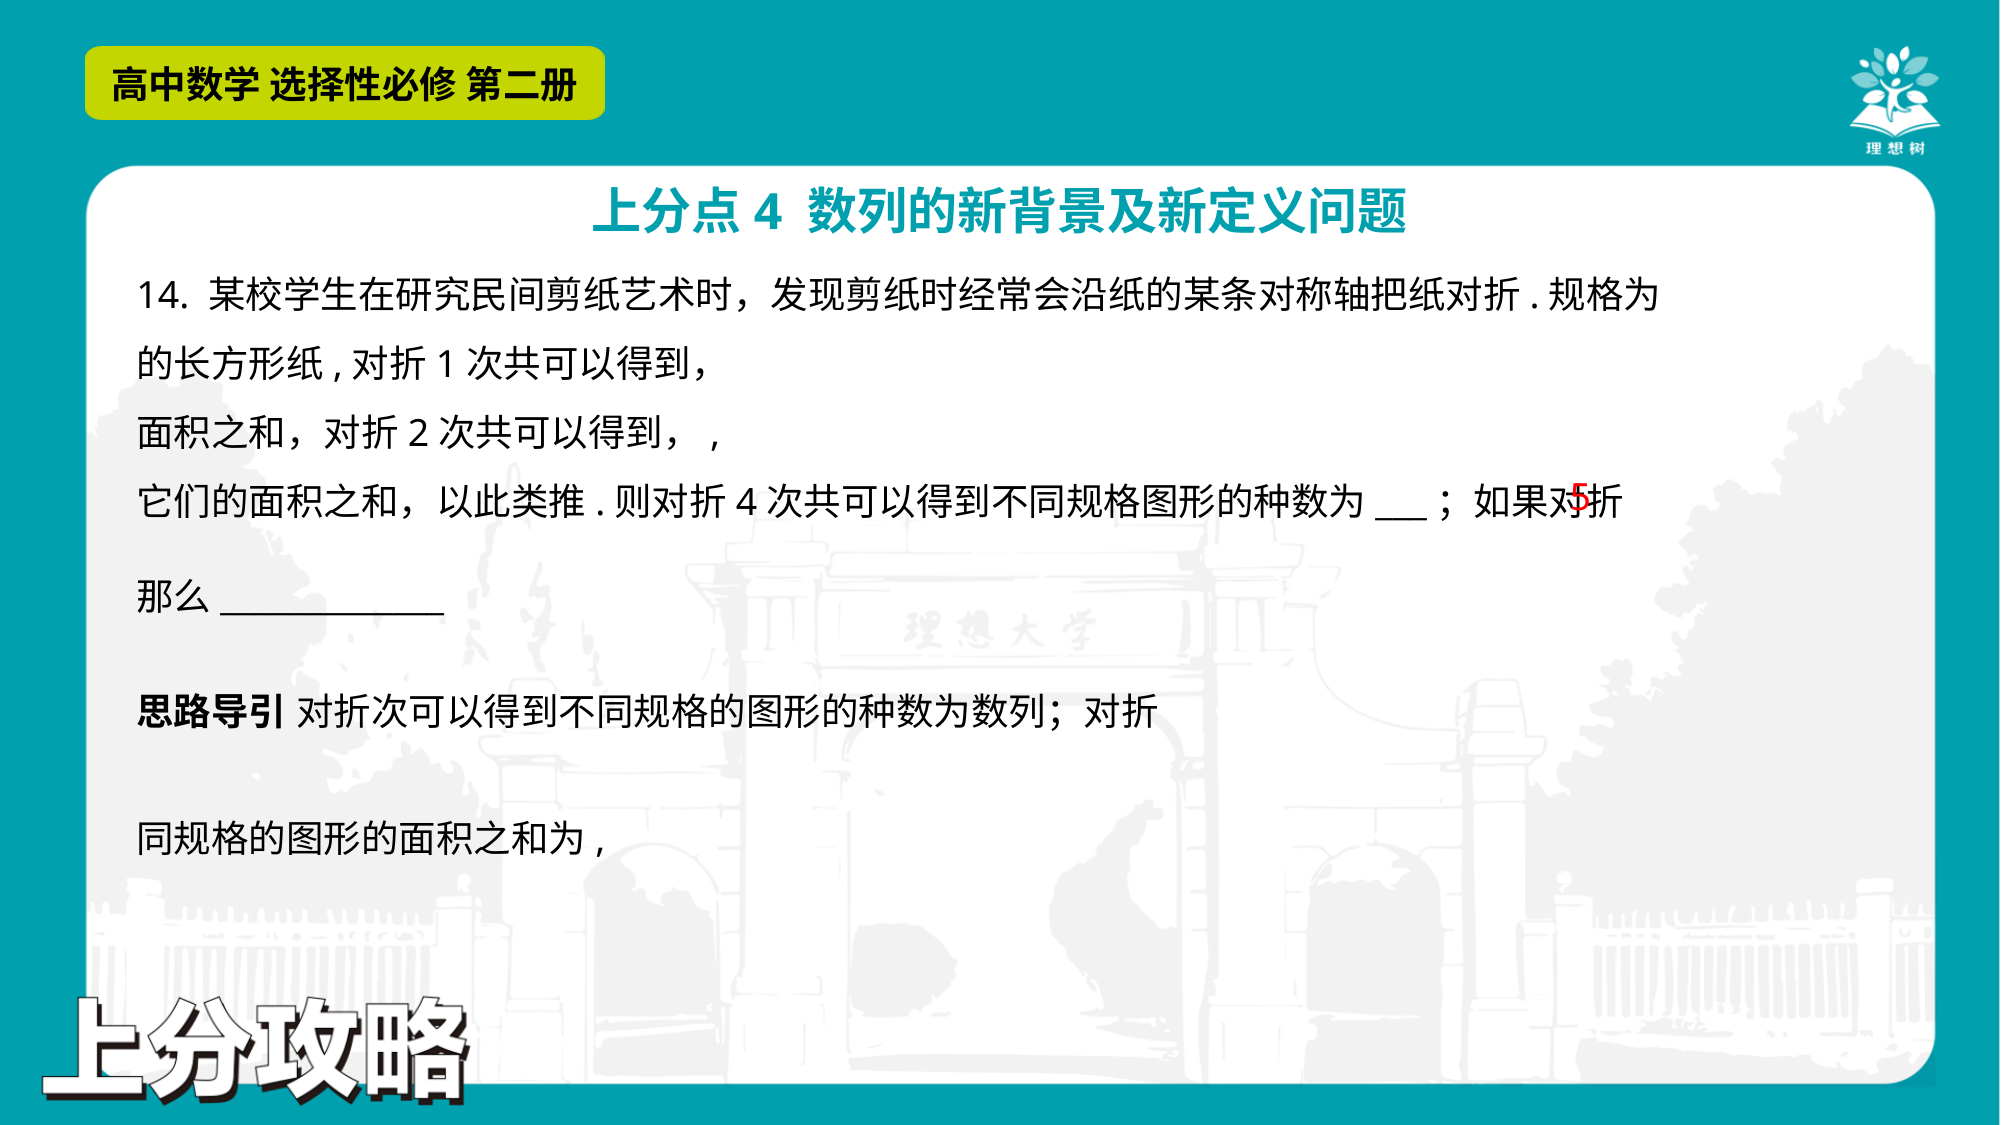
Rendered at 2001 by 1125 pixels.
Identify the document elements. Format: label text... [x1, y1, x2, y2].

text_box 5 [1555, 448, 1605, 510]
picture [0, 0, 2000, 1125]
